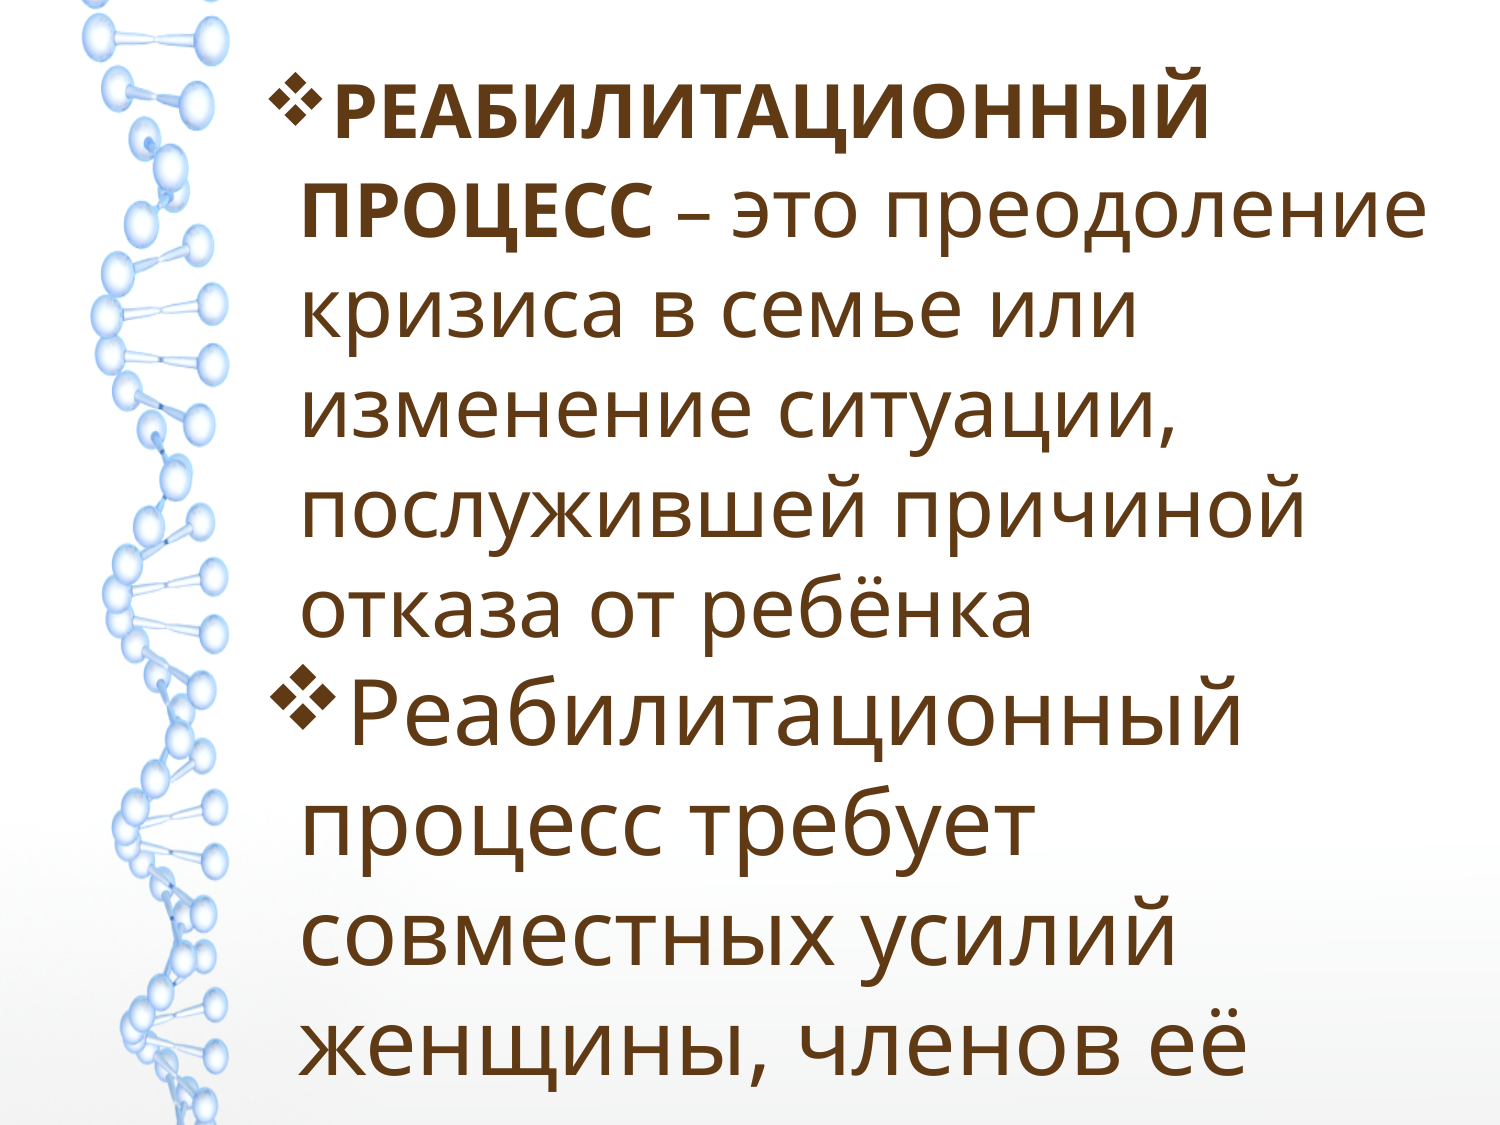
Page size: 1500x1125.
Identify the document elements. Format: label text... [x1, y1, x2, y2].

picture [0, 0, 1500, 1125]
text_box РЕАБИЛИТАЦИОННЫЙ ПРОЦЕСС – это преодоление кризиса в семье или изменение ситуации, послужившей причиной отказа от ребёнка Реабилитационный процесс требует совместных усилий женщины, членов её семьи и специалиста [247, 56, 1477, 1112]
